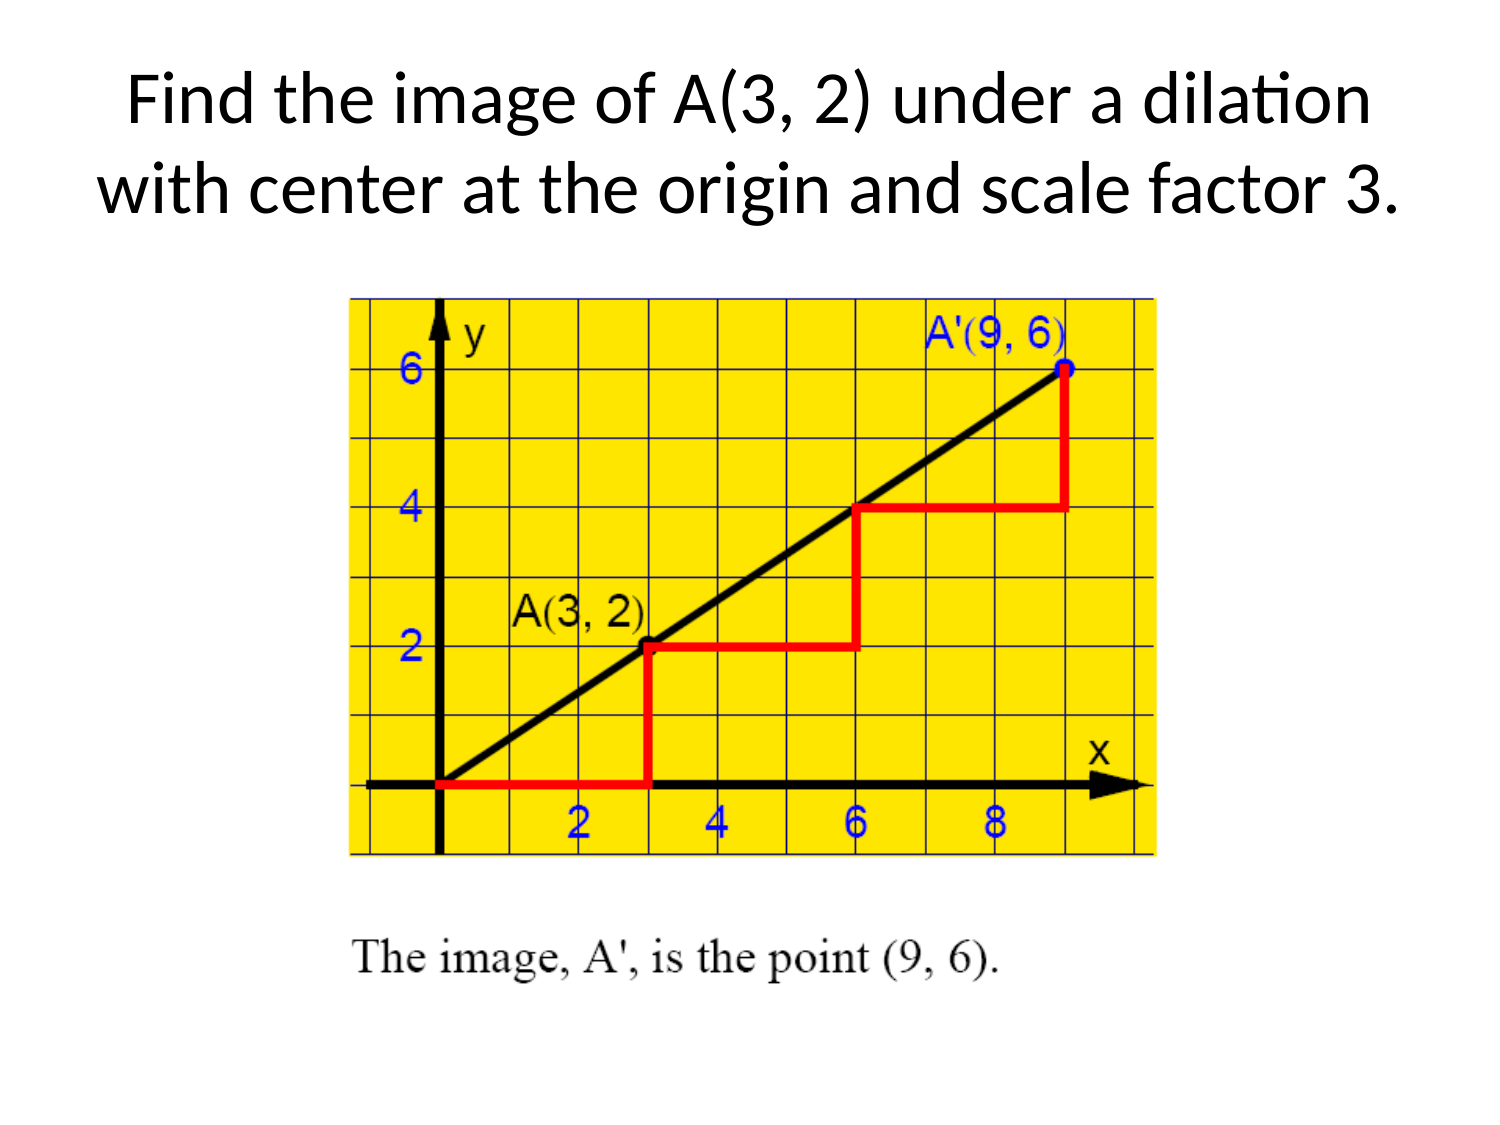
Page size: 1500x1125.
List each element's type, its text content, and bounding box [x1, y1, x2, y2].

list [310, 274, 1190, 993]
title Find the image of A(3, 2) under a dilation with center at the origin and scale factor 3. [75, 45, 1425, 233]
